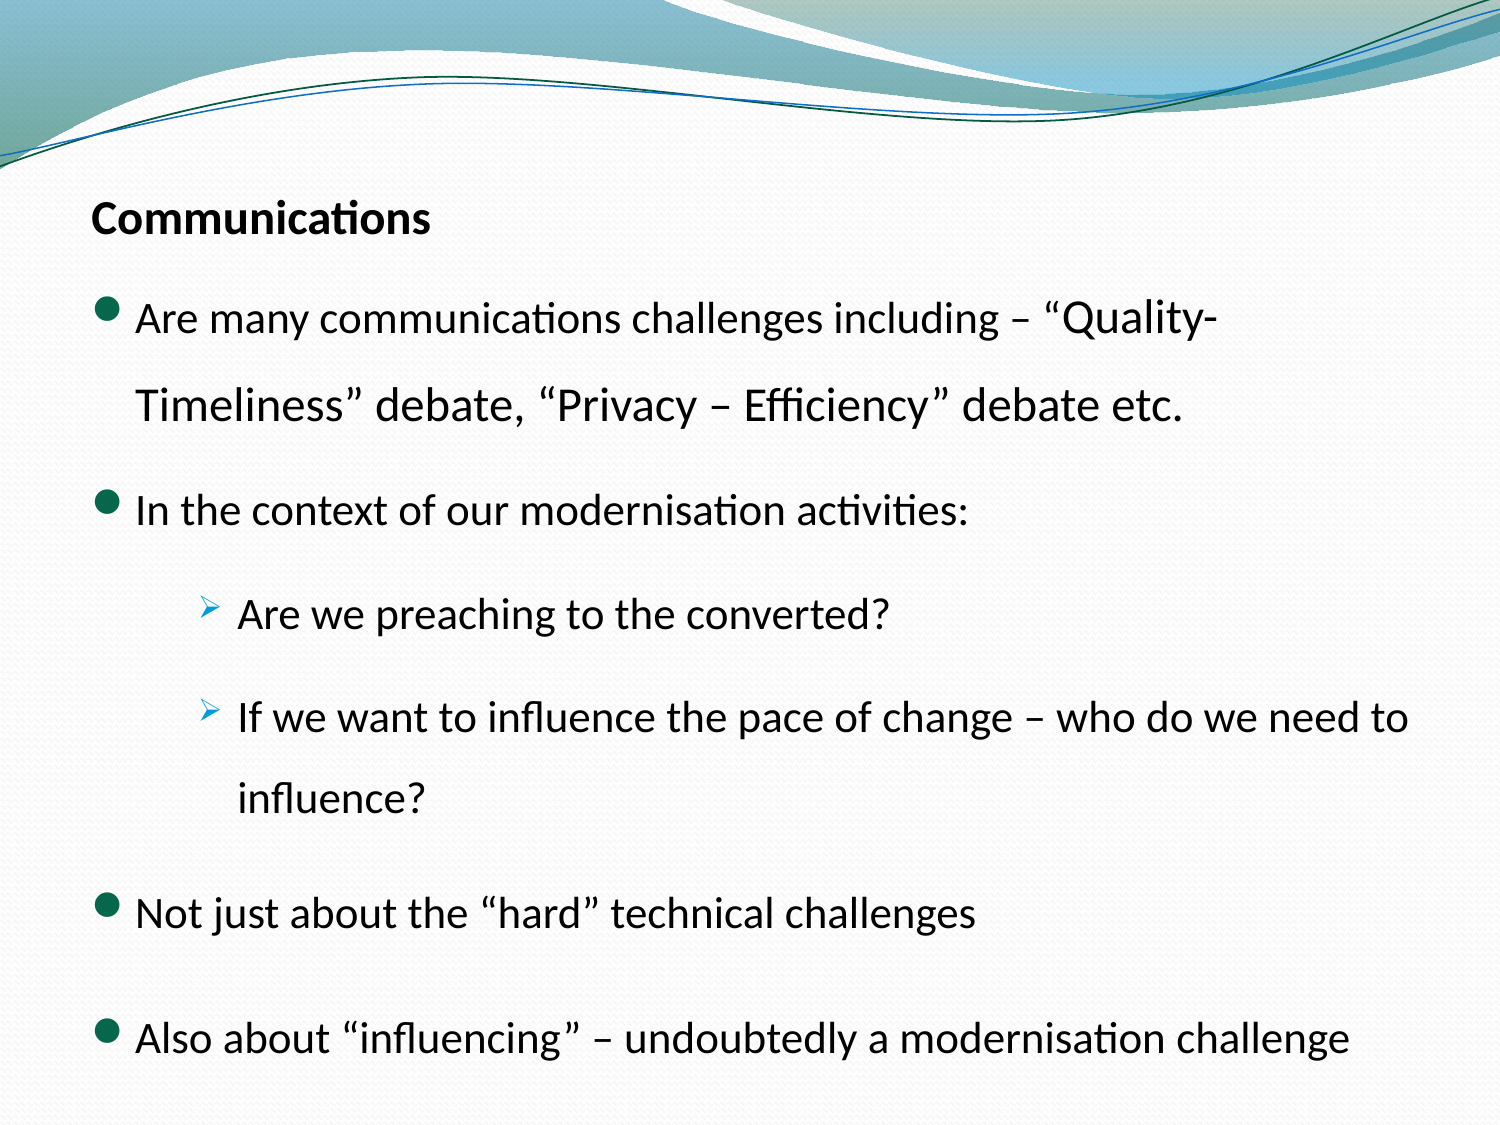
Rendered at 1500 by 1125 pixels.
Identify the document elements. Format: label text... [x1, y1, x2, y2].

list Communications Are many communications challenges including – “Quality-Timeliness” debate, “Privacy – Efficiency” debate etc. In the context of our modernisation activities: Are we preaching to the converted? If we want to influence the pace of change – who do we need to influence? Not just about the “hard” technical challenges Also about “influencing” – undoubtedly a modernisation challenge [76, 149, 1427, 1071]
title [76, 113, 1427, 149]
